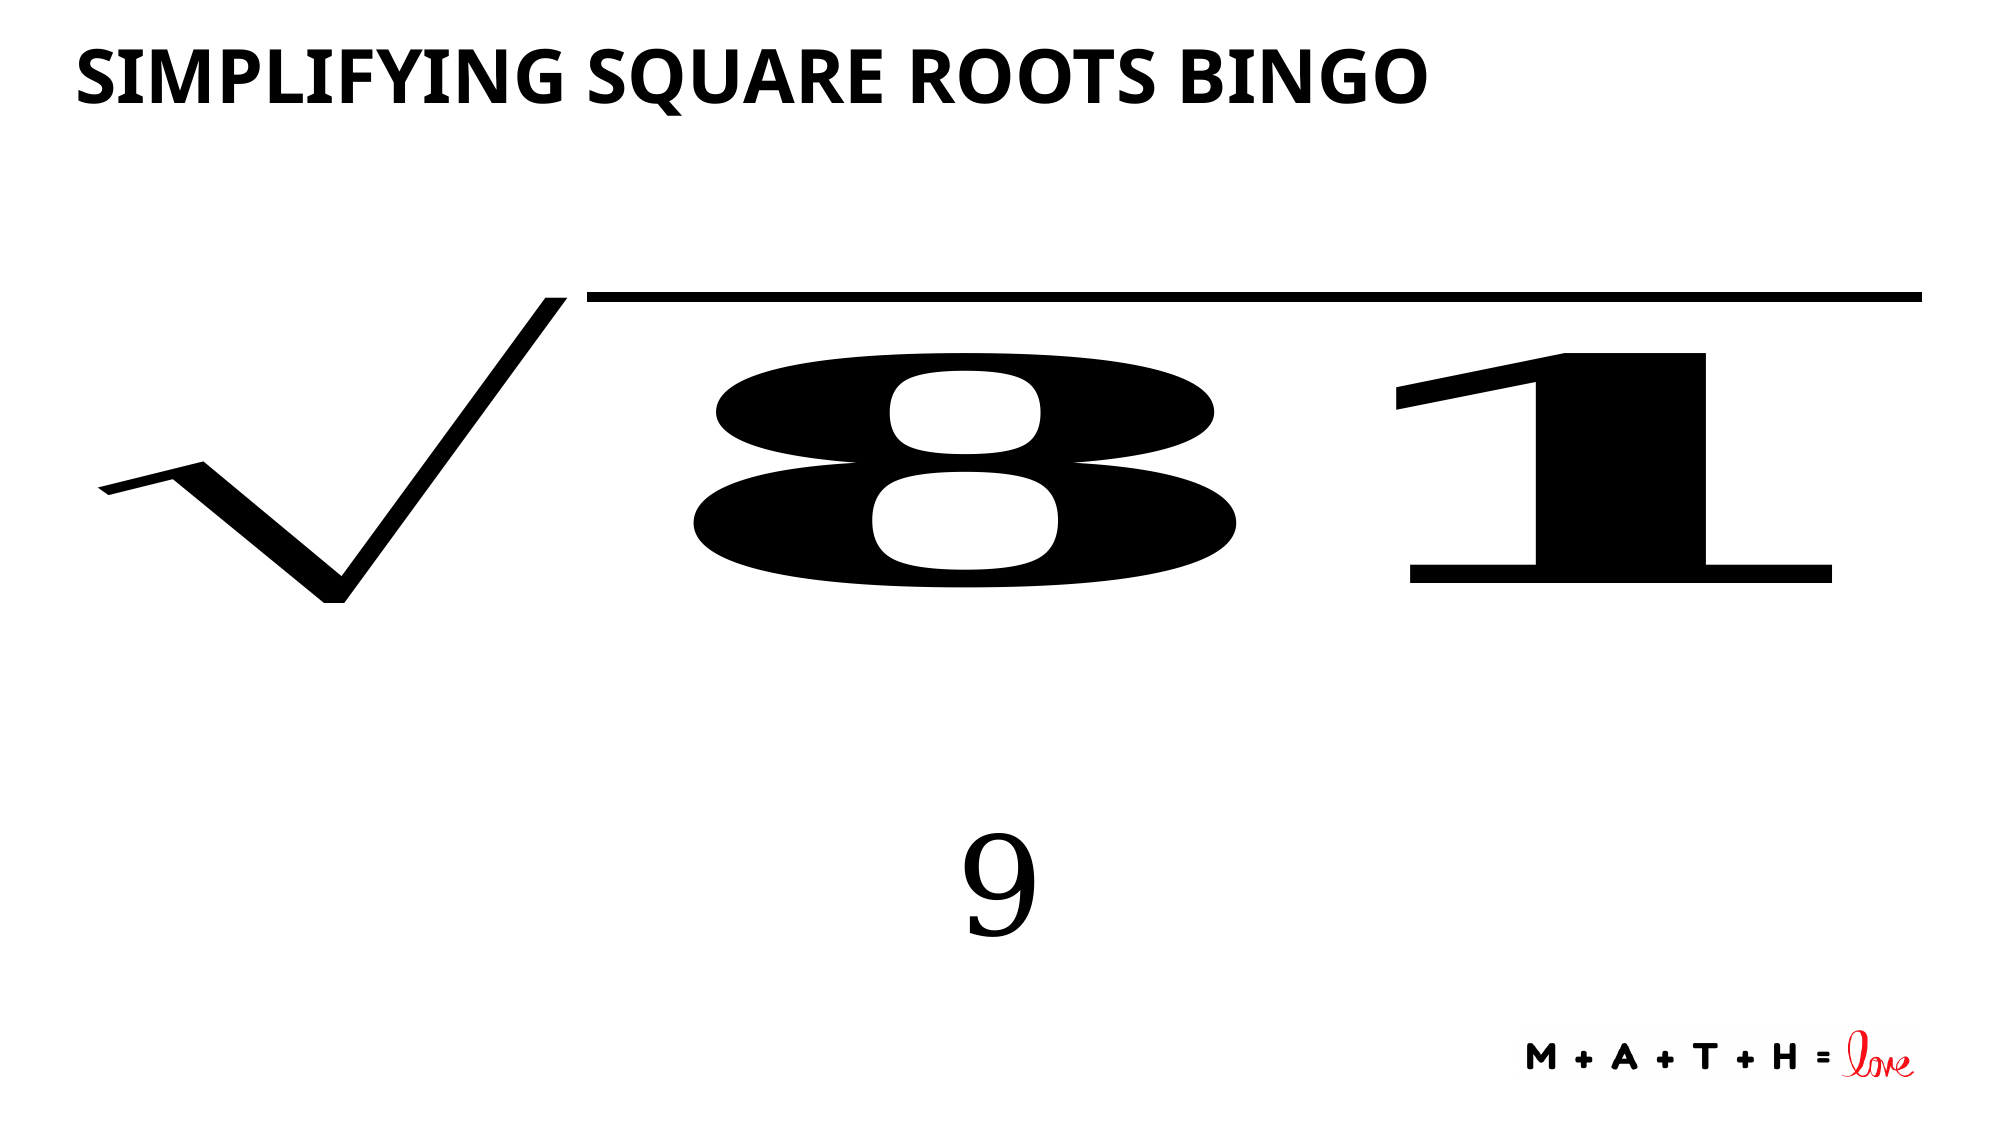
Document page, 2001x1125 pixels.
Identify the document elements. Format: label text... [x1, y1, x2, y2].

picture [1511, 1026, 1925, 1082]
text_box 9 [813, 771, 1187, 989]
text_box SIMPLIFYING SQUARE ROOTS BINGO [60, 20, 1448, 126]
